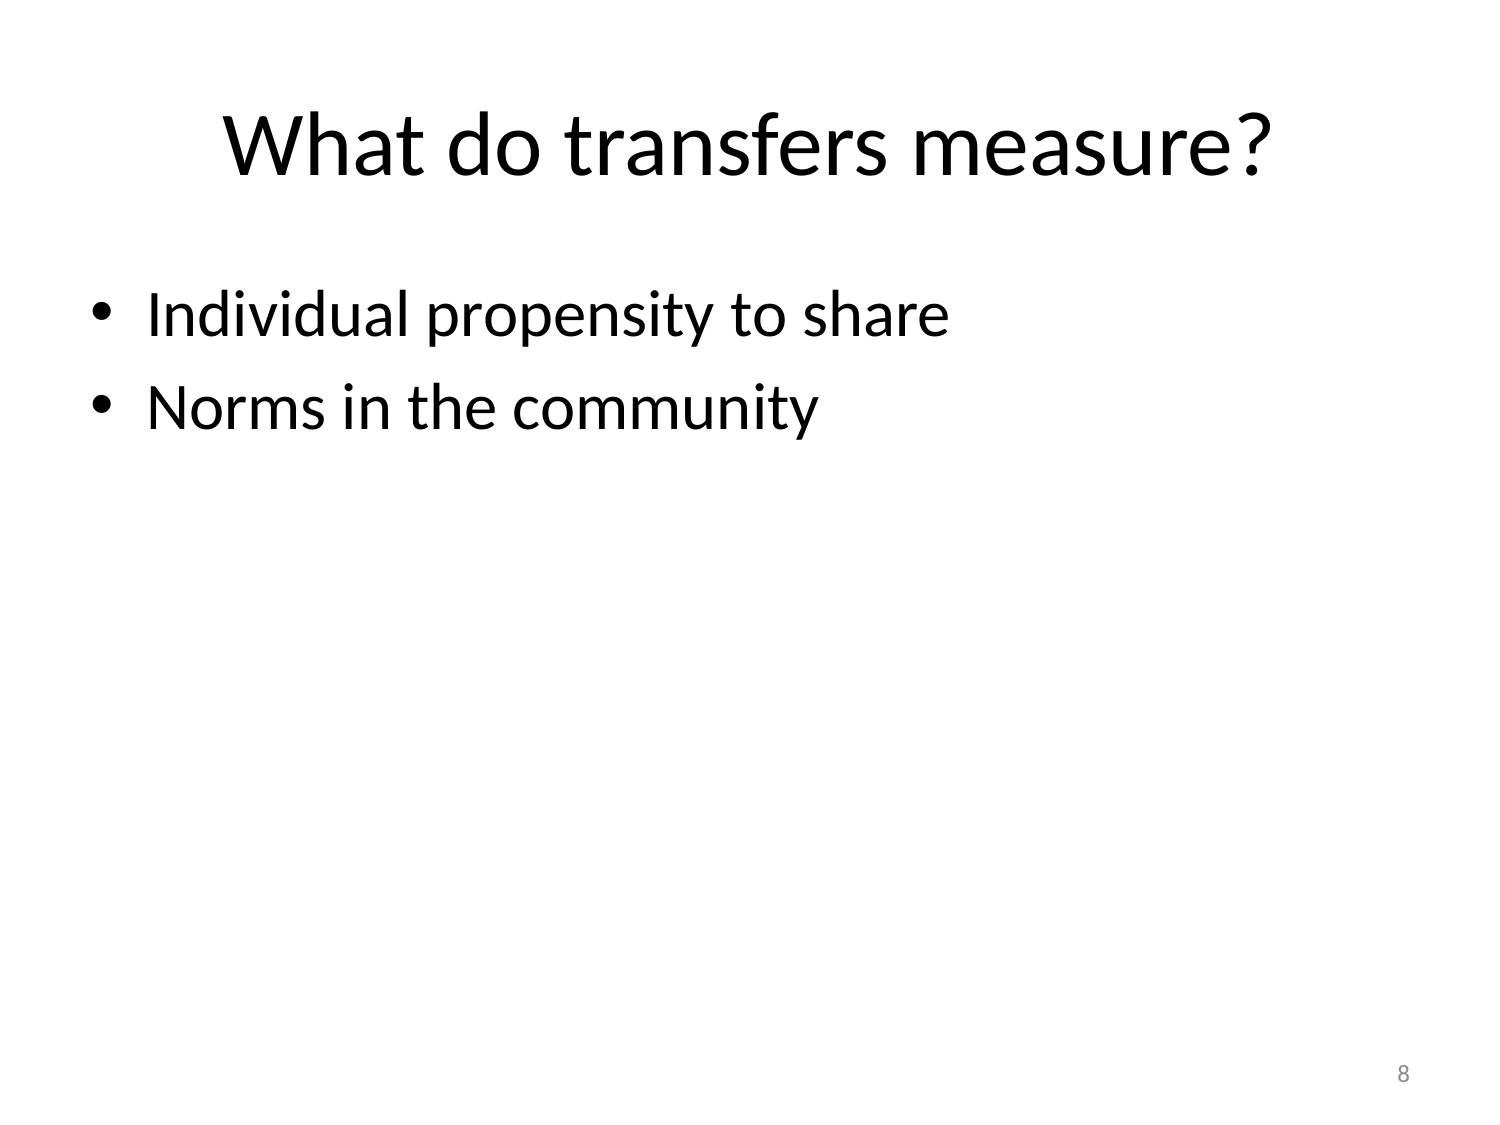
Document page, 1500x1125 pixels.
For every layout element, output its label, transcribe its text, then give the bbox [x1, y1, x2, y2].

title What do transfers measure? [75, 45, 1425, 233]
slide_number 8 [1074, 1042, 1425, 1103]
list Individual propensity to share Norms in the community [75, 262, 1425, 1005]
